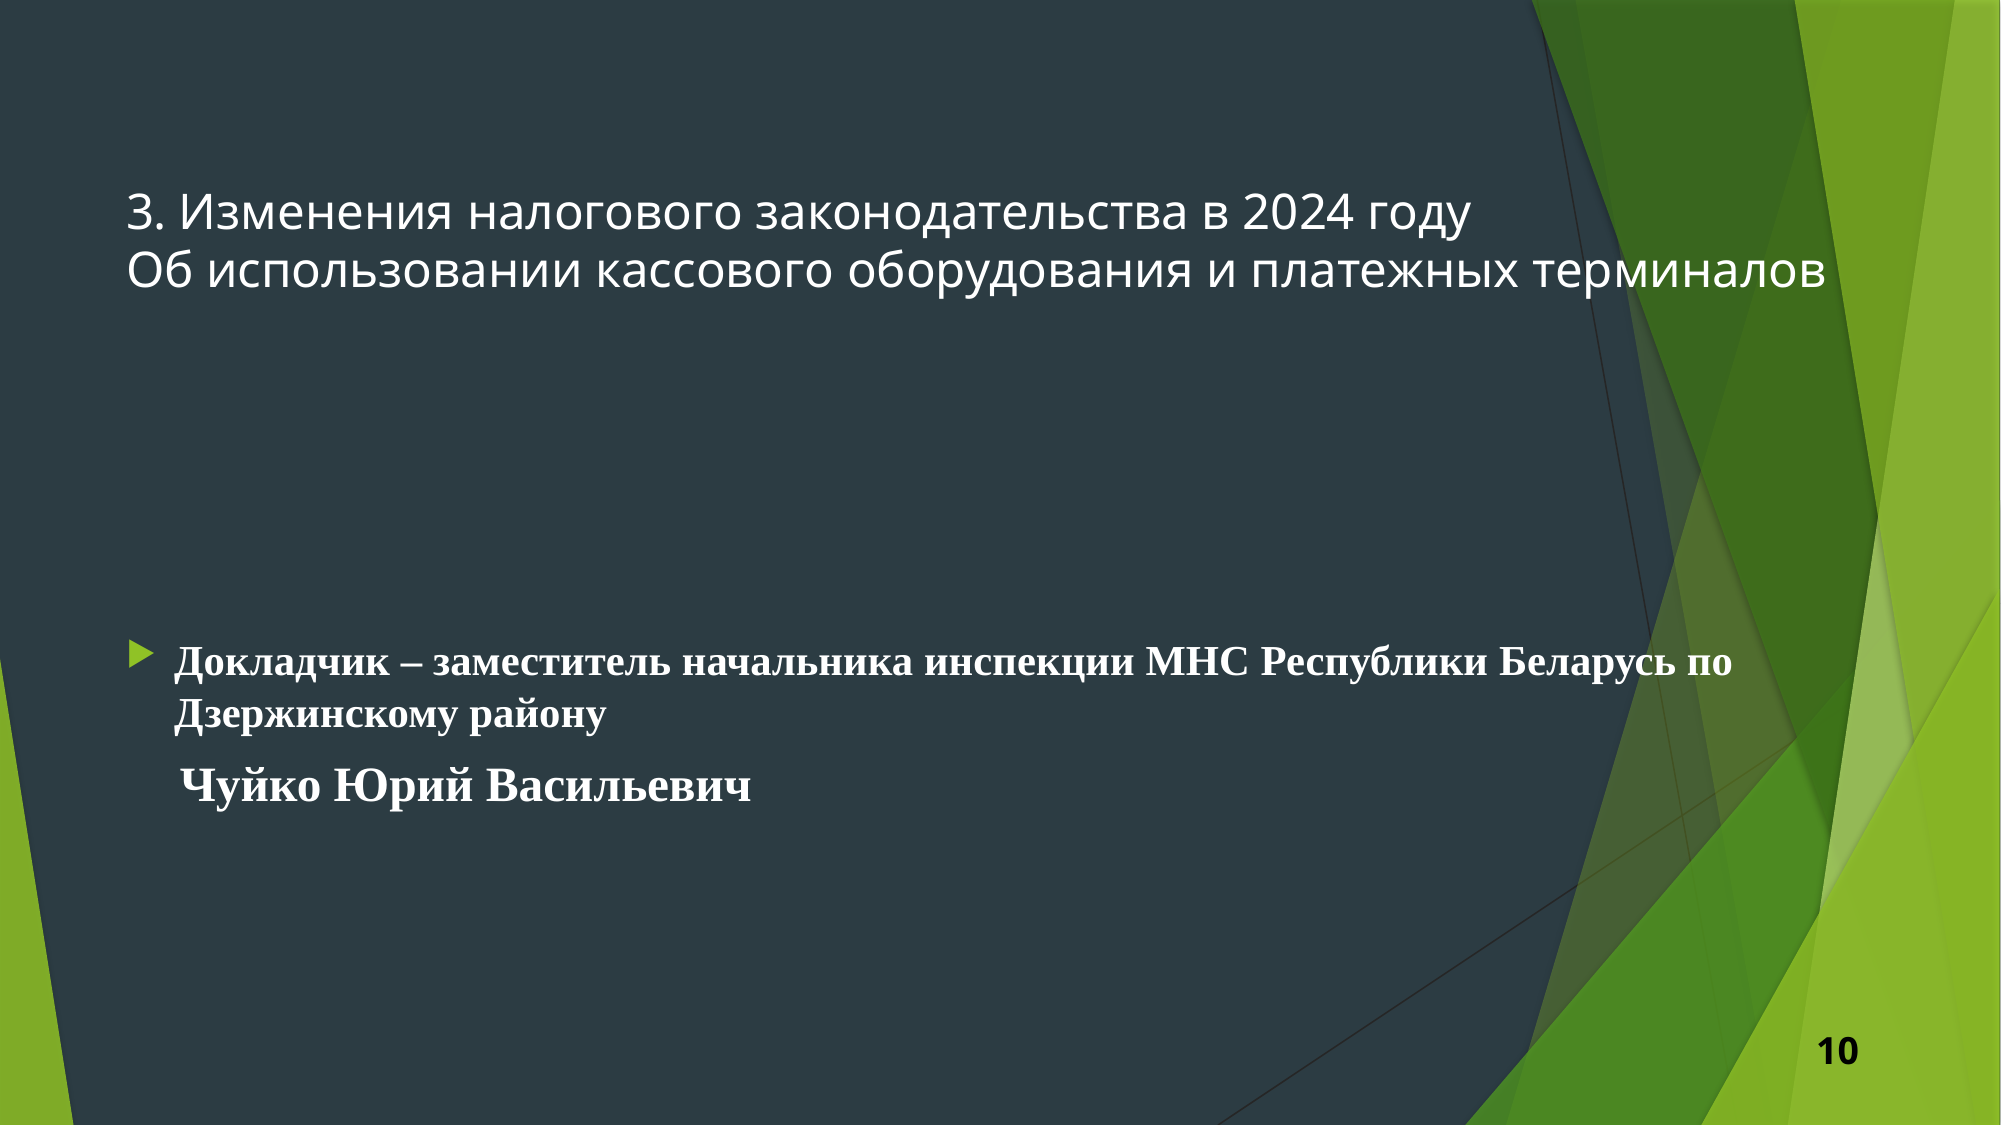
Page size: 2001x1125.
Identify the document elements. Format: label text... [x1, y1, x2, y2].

list Докладчик – заместитель начальника инспекции МНС Республики Беларусь по Дзержинскому району Чуйко Юрий Васильевич [111, 625, 1764, 872]
title 3. Изменения налогового законодательства в 2024 году Об использовании кассового оборудования и платежных терминалов [111, 172, 1851, 329]
text_box 10 [1801, 1019, 1878, 1080]
